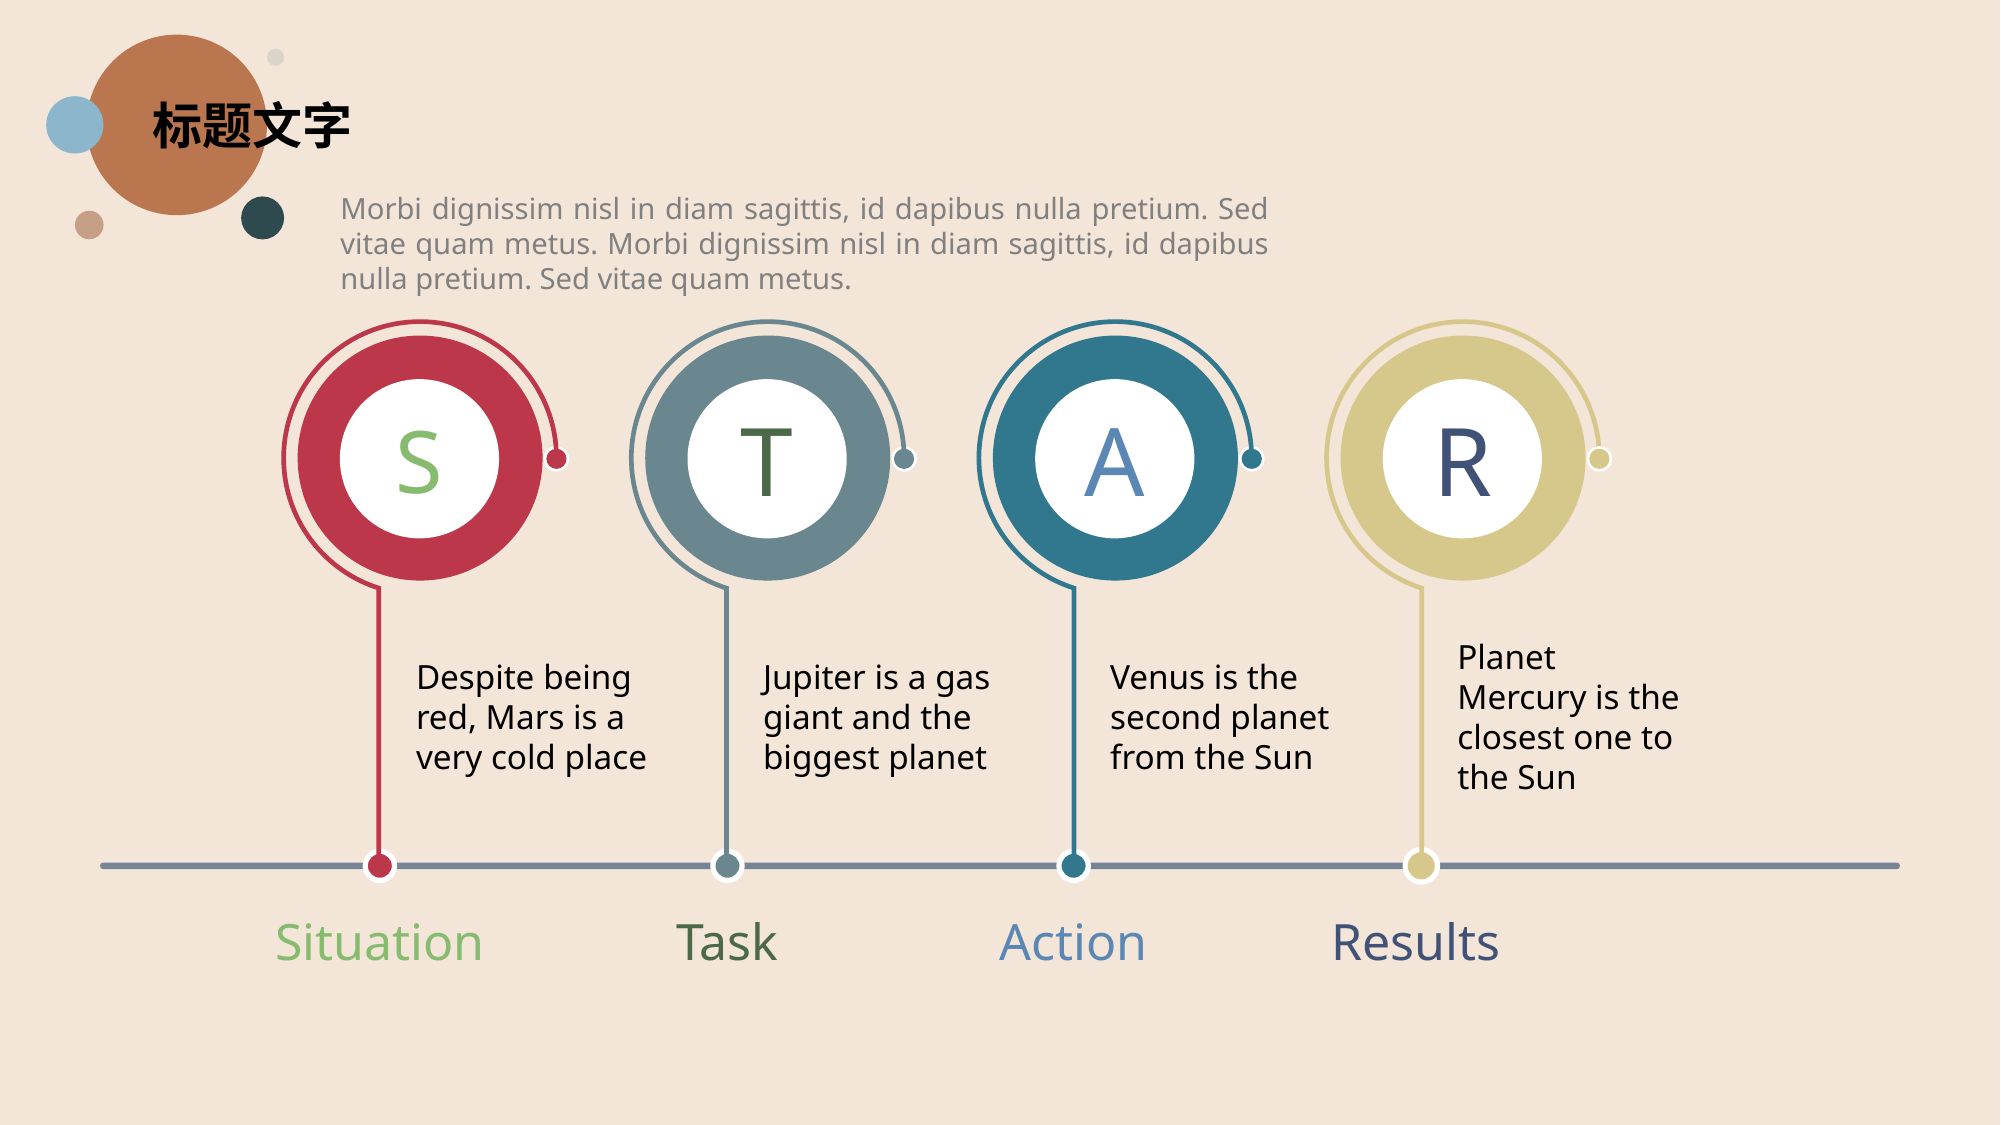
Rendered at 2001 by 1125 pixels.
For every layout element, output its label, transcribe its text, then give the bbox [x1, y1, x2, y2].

text_box [1586, 446, 1613, 472]
text_box [543, 446, 570, 472]
text_box Situation [208, 901, 543, 981]
text_box A [1035, 379, 1195, 539]
text_box R [1382, 379, 1542, 539]
text_box [1404, 848, 1439, 884]
text_box [397, 862, 710, 870]
text_box [645, 335, 891, 581]
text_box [46, 34, 285, 240]
text_box Venus is the second planet from the Sun [1090, 639, 1364, 794]
text_box [893, 448, 915, 469]
text_box [1091, 862, 1404, 870]
text_box Jupiter is a gas giant and the biggest planet [743, 639, 1016, 794]
text_box Results [1232, 901, 1600, 981]
text_box [1059, 852, 1088, 880]
text_box [1238, 446, 1265, 472]
text_box 标题文字 [285, 86, 368, 162]
text_box S [339, 379, 500, 539]
text_box [1056, 848, 1091, 884]
text_box Action [911, 901, 1232, 981]
text_box Morbi dignissim nisl in diam sagittis, id dapibus nulla pretium. Sed vitae quam metus. Morbi dignissim nisl in diam sagittis, id dapibus nulla pretium. Sed vitae quam metus. [325, 183, 1285, 303]
text_box [100, 862, 362, 870]
text_box [297, 335, 543, 581]
text_box Task [543, 901, 911, 981]
text_box [1340, 335, 1586, 581]
text_box [1241, 448, 1262, 469]
text_box Despite being red, Mars is a very cold place [396, 639, 669, 794]
text_box T [687, 379, 847, 539]
text_box [745, 862, 1056, 870]
text_box [1407, 852, 1435, 880]
text_box [546, 448, 567, 469]
text_box [992, 335, 1238, 581]
text_box [1439, 862, 1900, 870]
text_box [710, 848, 745, 884]
text_box Planet Mercury is the closest one to the Sun [1437, 639, 1711, 794]
text_box [366, 852, 394, 880]
text_box [1589, 448, 1610, 469]
text_box [891, 446, 917, 472]
text_box [362, 848, 398, 884]
text_box [713, 852, 742, 880]
